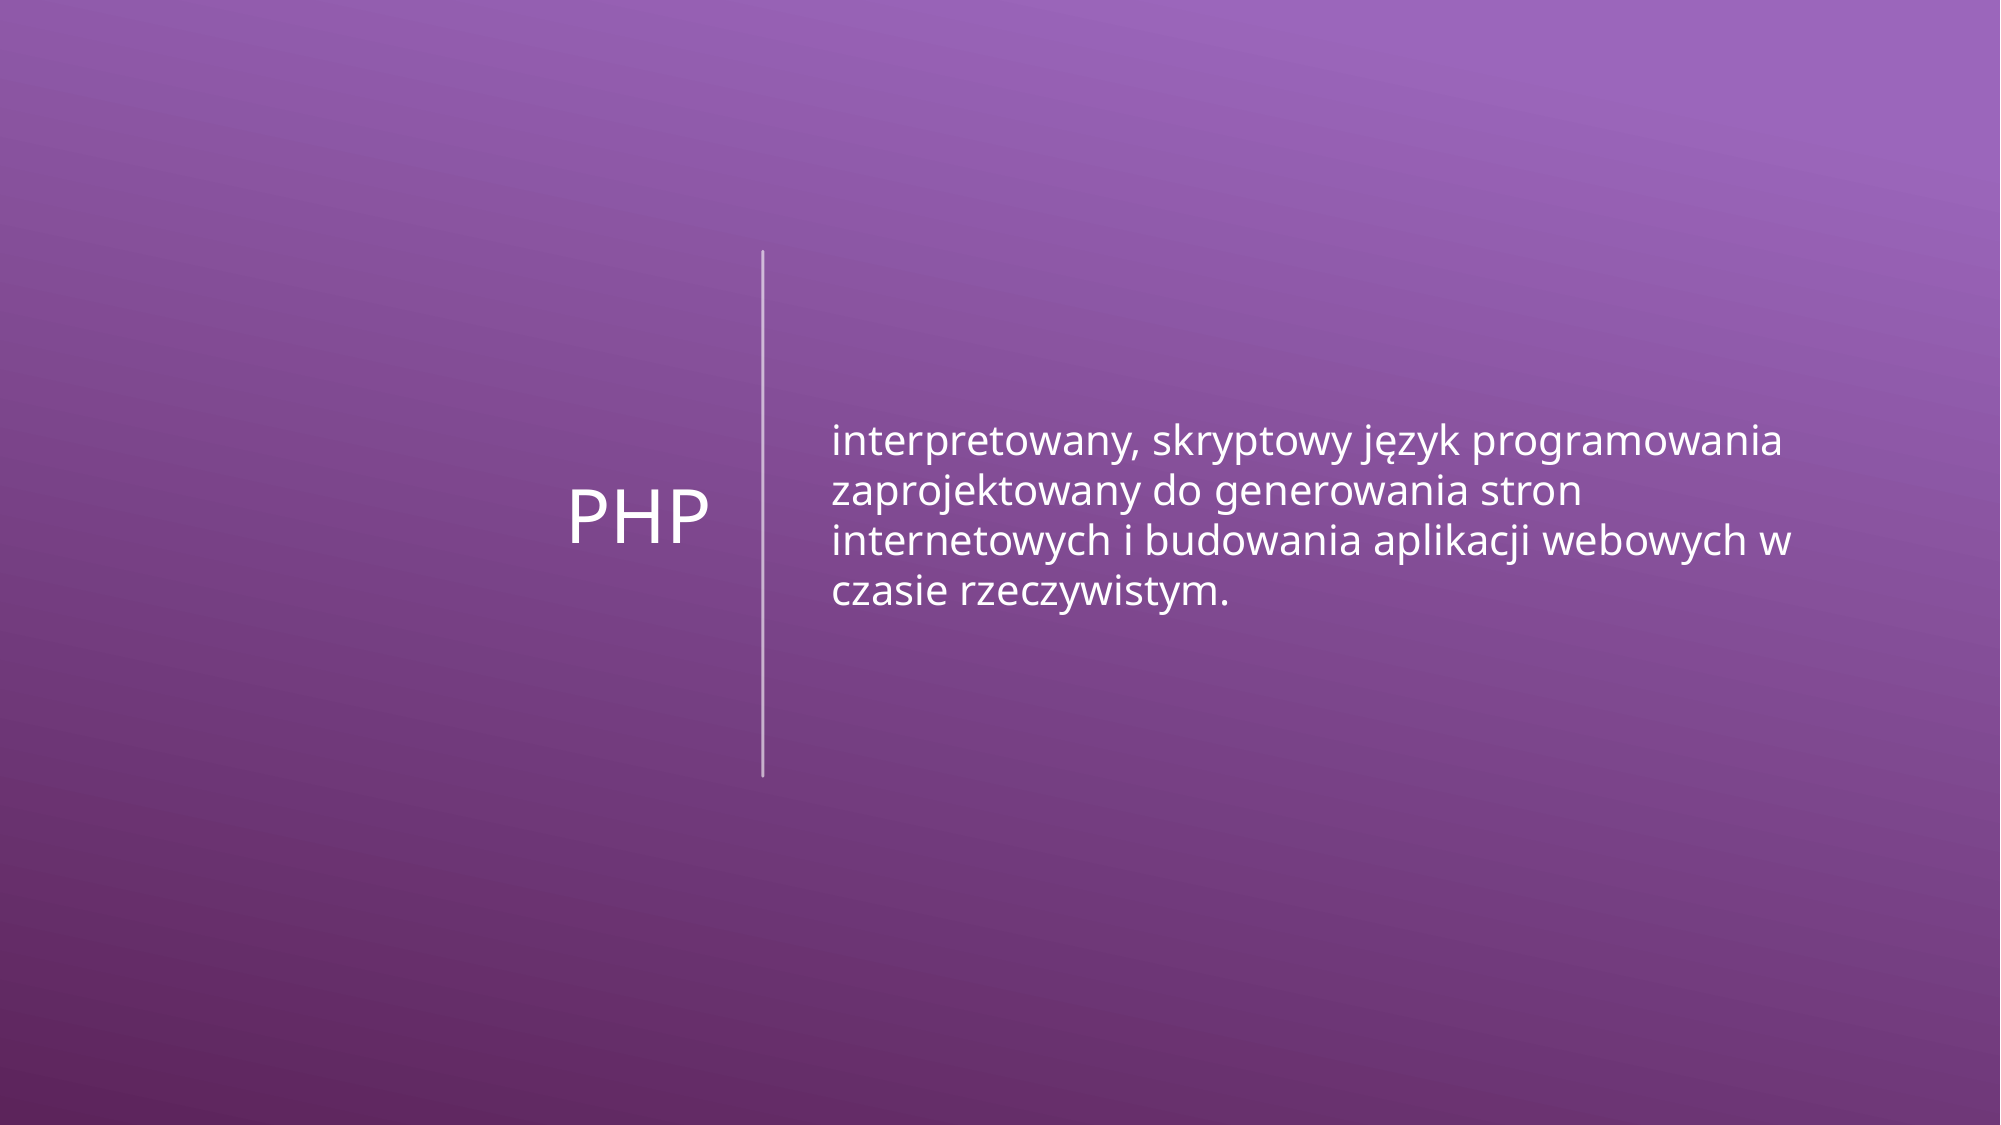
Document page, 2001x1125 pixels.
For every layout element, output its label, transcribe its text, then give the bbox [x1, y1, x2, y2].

text_box [0, 0, 2000, 1125]
list interpretowany, skryptowy język programowania zaprojektowany do generowania stron internetowych i budowania aplikacji webowych w czasie rzeczywistym. [816, 112, 1849, 915]
title PHP [112, 112, 727, 915]
